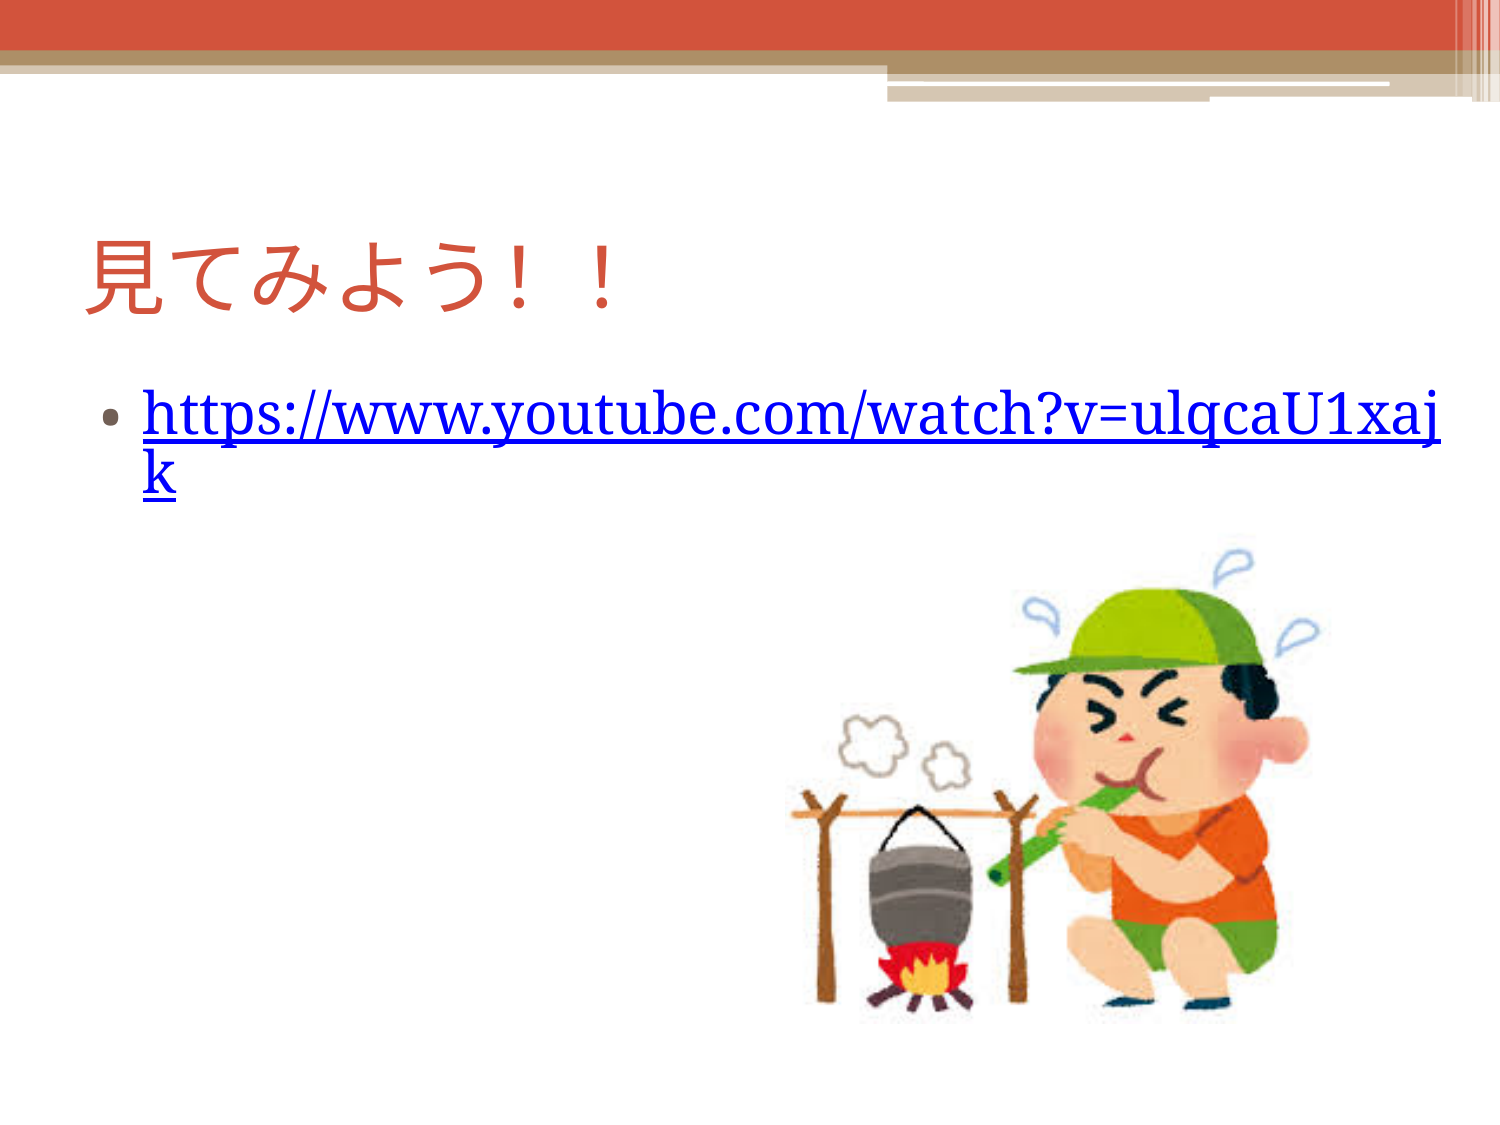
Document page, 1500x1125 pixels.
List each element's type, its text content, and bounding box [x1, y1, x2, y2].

picture [785, 514, 1334, 1024]
title 見てみよう！！ [74, 186, 1426, 363]
list https://www.youtube.com/watch?v=ulqcaU1xajk [74, 368, 1483, 1079]
